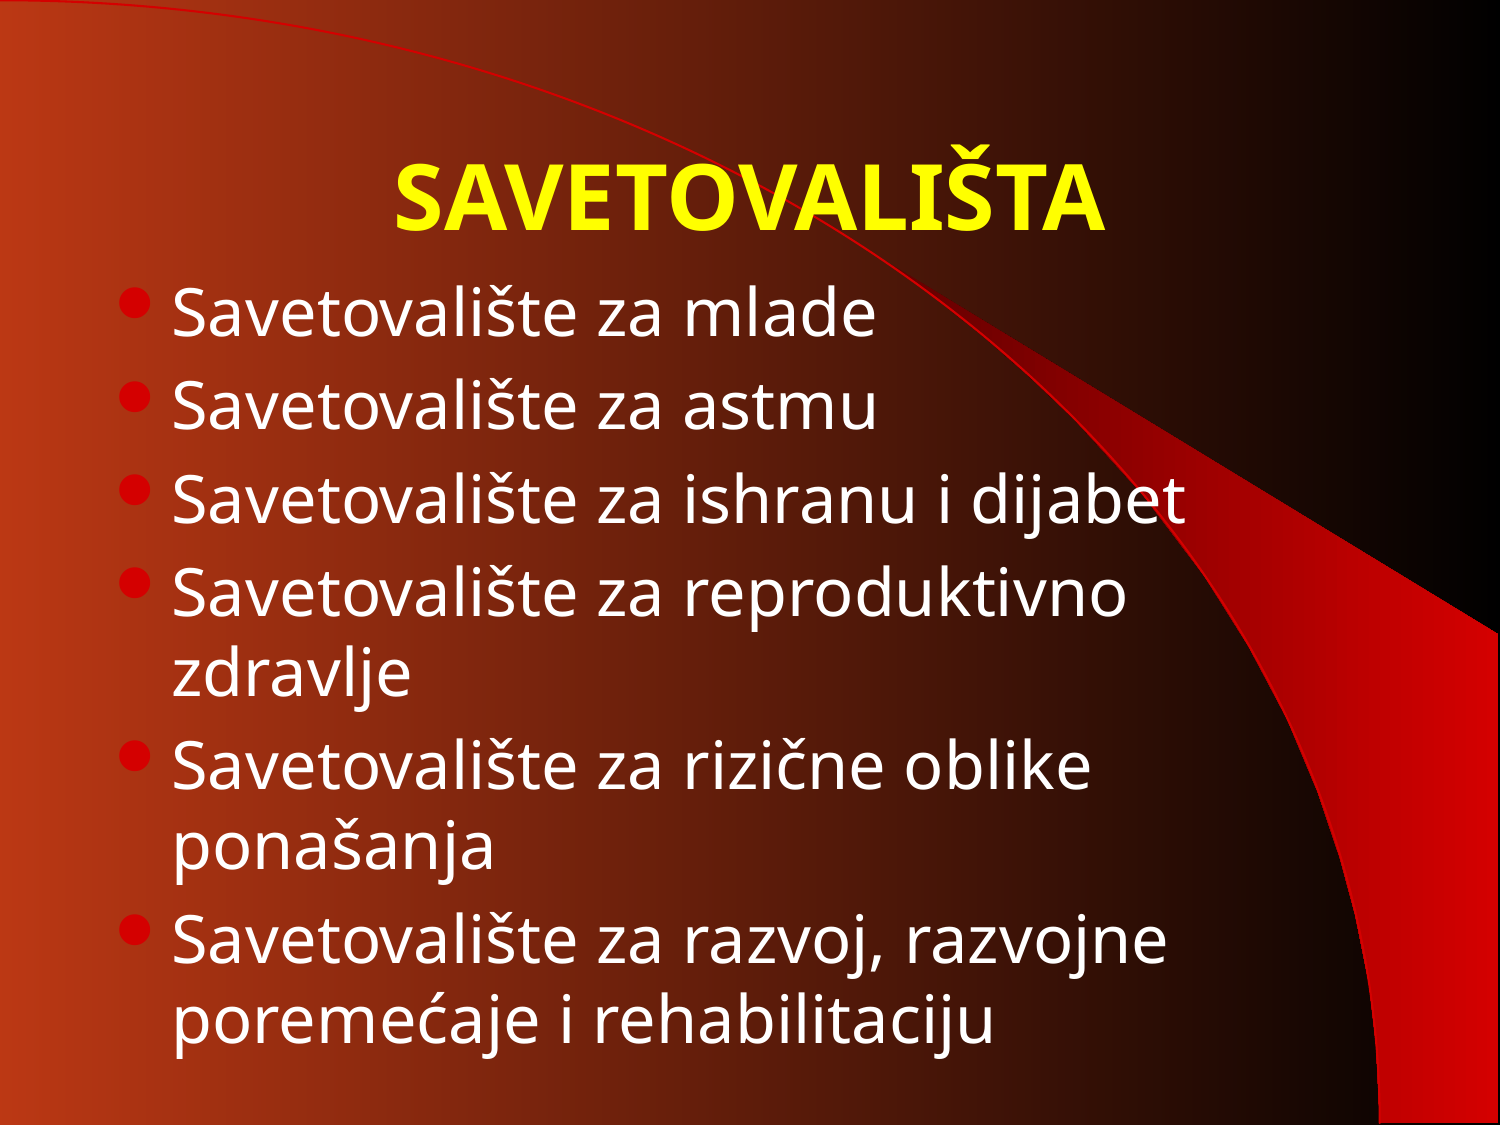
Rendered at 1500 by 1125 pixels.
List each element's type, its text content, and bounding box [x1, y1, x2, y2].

list Savetovalište za mlade Savetovalište za astmu Savetovalište za ishranu i dijabet Savetovalište za reproduktivno zdravlje Savetovalište za rizične oblike ponašanja Savetovalište za razvoj, razvojne poremećaje i rehabilitaciju [99, 262, 1375, 1088]
title SAVETOVALIŠTA [112, 99, 1388, 288]
